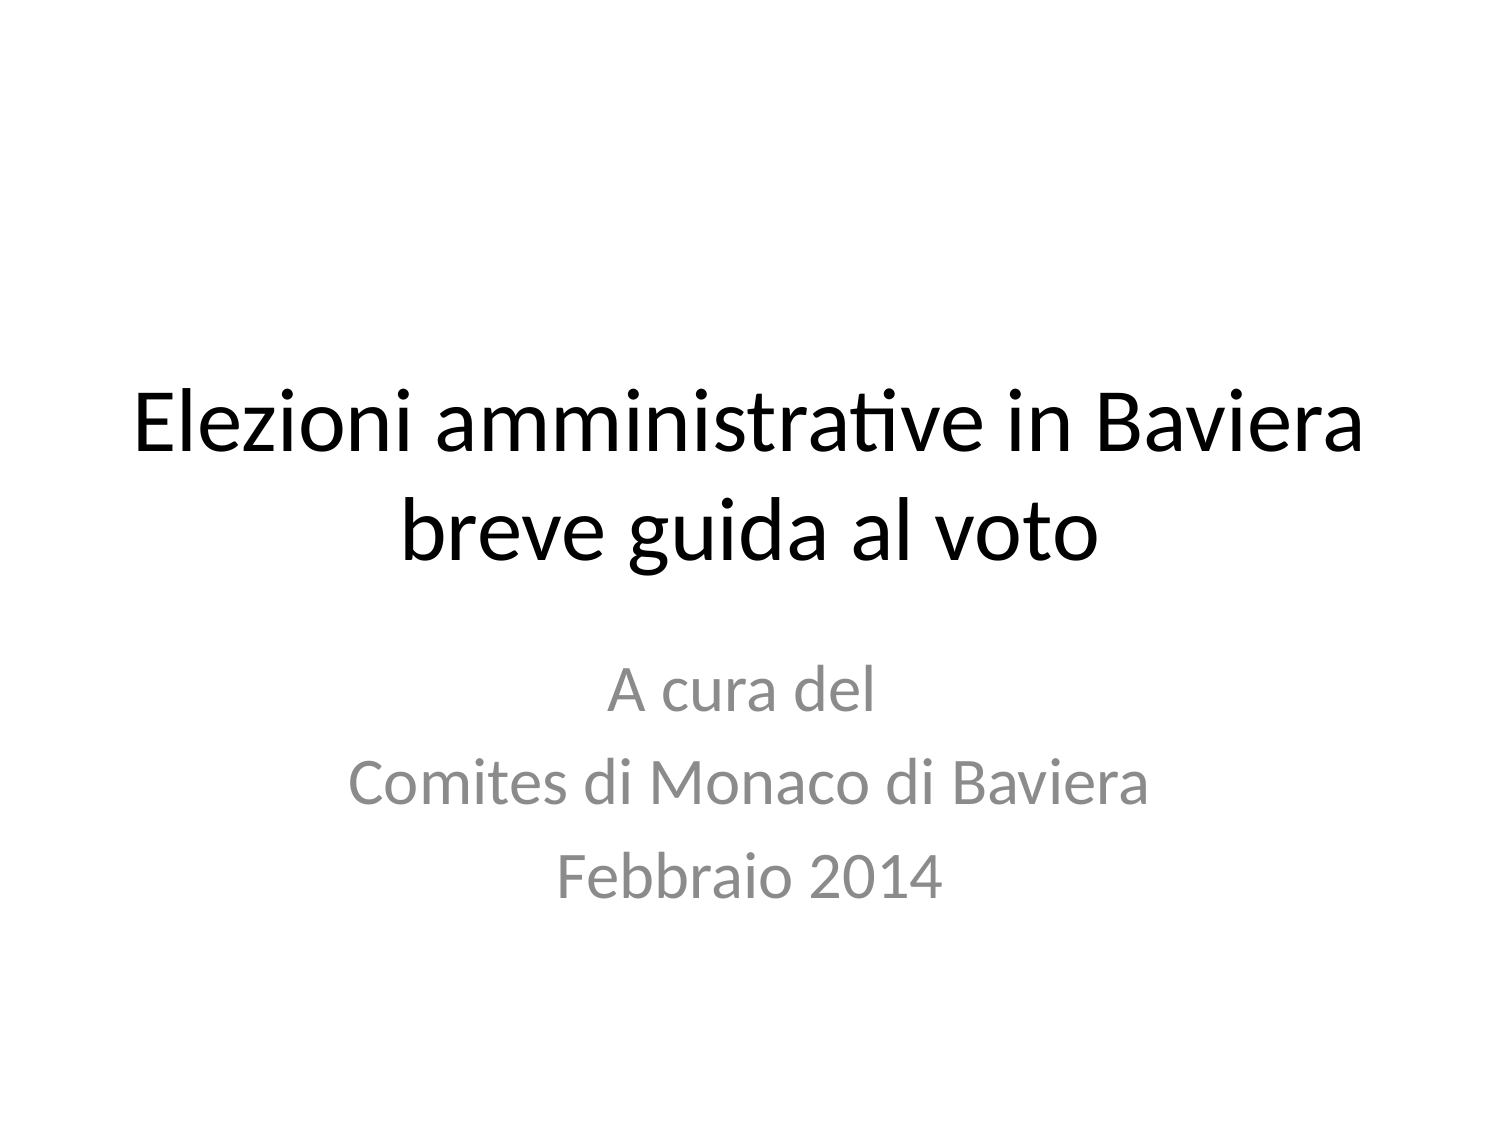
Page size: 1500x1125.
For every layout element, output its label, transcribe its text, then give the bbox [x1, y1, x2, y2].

title Elezioni amministrative in Baviera breve guida al voto [112, 349, 1388, 591]
subtitle A cura del Comites di Monaco di Baviera Febbraio 2014 [225, 637, 1275, 925]
